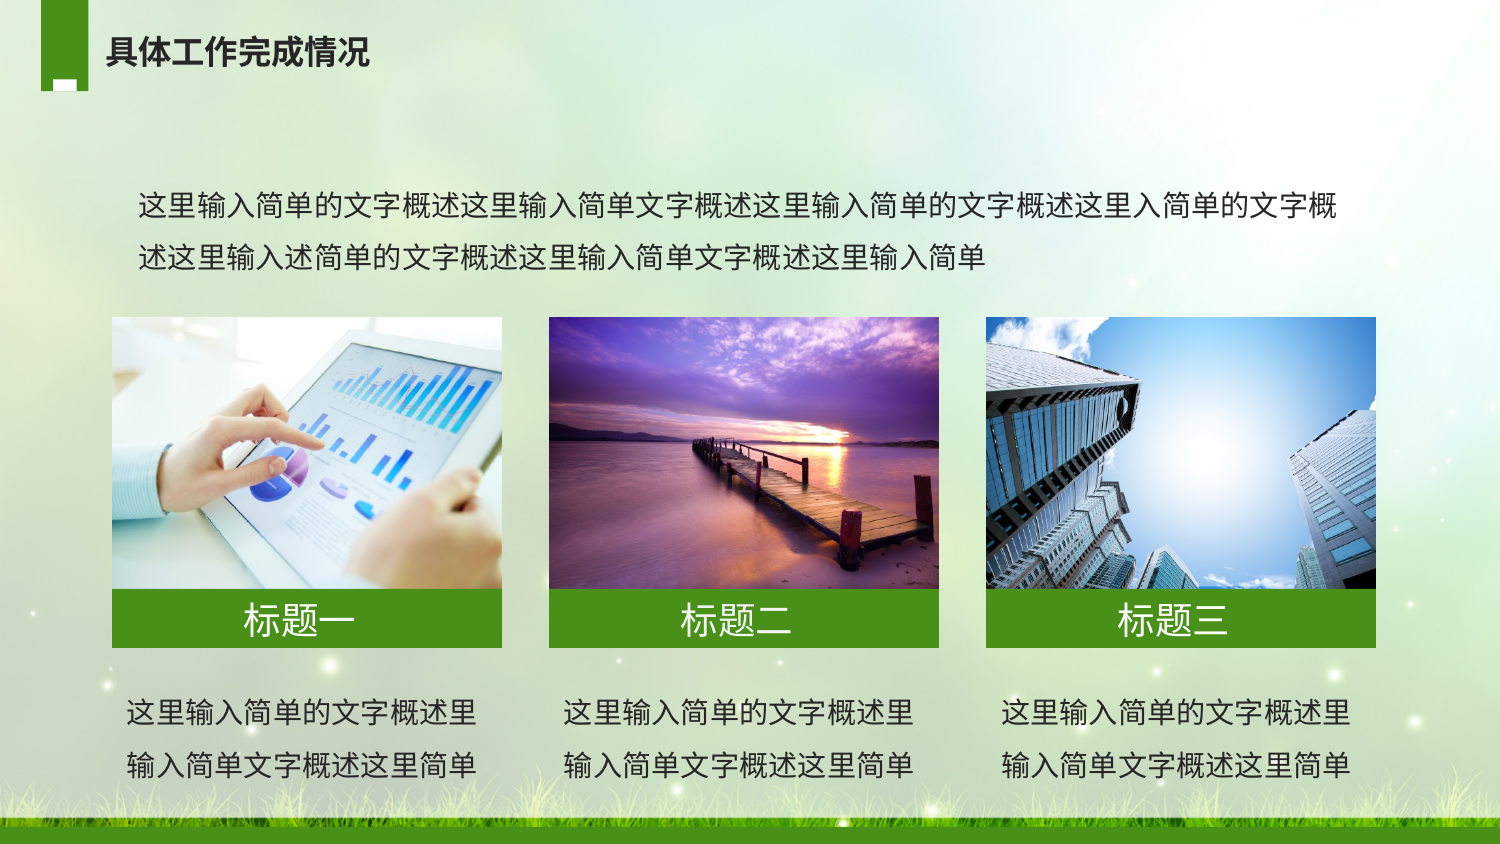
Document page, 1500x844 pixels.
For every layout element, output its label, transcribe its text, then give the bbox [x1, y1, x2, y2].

text_box 标题一 [228, 589, 372, 650]
picture [0, 0, 1500, 827]
text_box 这里输入简单的文字概述这里输入简单文字概述这里输入简单的文字概述这里入简单的文字概述这里输入述简单的文字概述这里输入简单文字概述这里输入简单 [123, 161, 1365, 282]
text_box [40, 0, 89, 92]
text_box 这里输入简单的文字概述里输入简单文字概述这里简单 [986, 669, 1376, 790]
text_box 标题二 [666, 589, 809, 650]
text_box 这里输入简单的文字概述里输入简单文字概述这里简单 [112, 669, 502, 790]
text_box [110, 315, 504, 587]
text_box [984, 315, 1378, 587]
text_box 具体工作完成情况 [94, 23, 387, 79]
text_box [984, 587, 1378, 650]
text_box 这里输入简单的文字概述里输入简单文字概述这里简单 [549, 669, 939, 790]
text_box 标题三 [1103, 589, 1246, 650]
text_box [547, 587, 941, 650]
text_box [110, 587, 504, 650]
text_box [547, 315, 941, 587]
